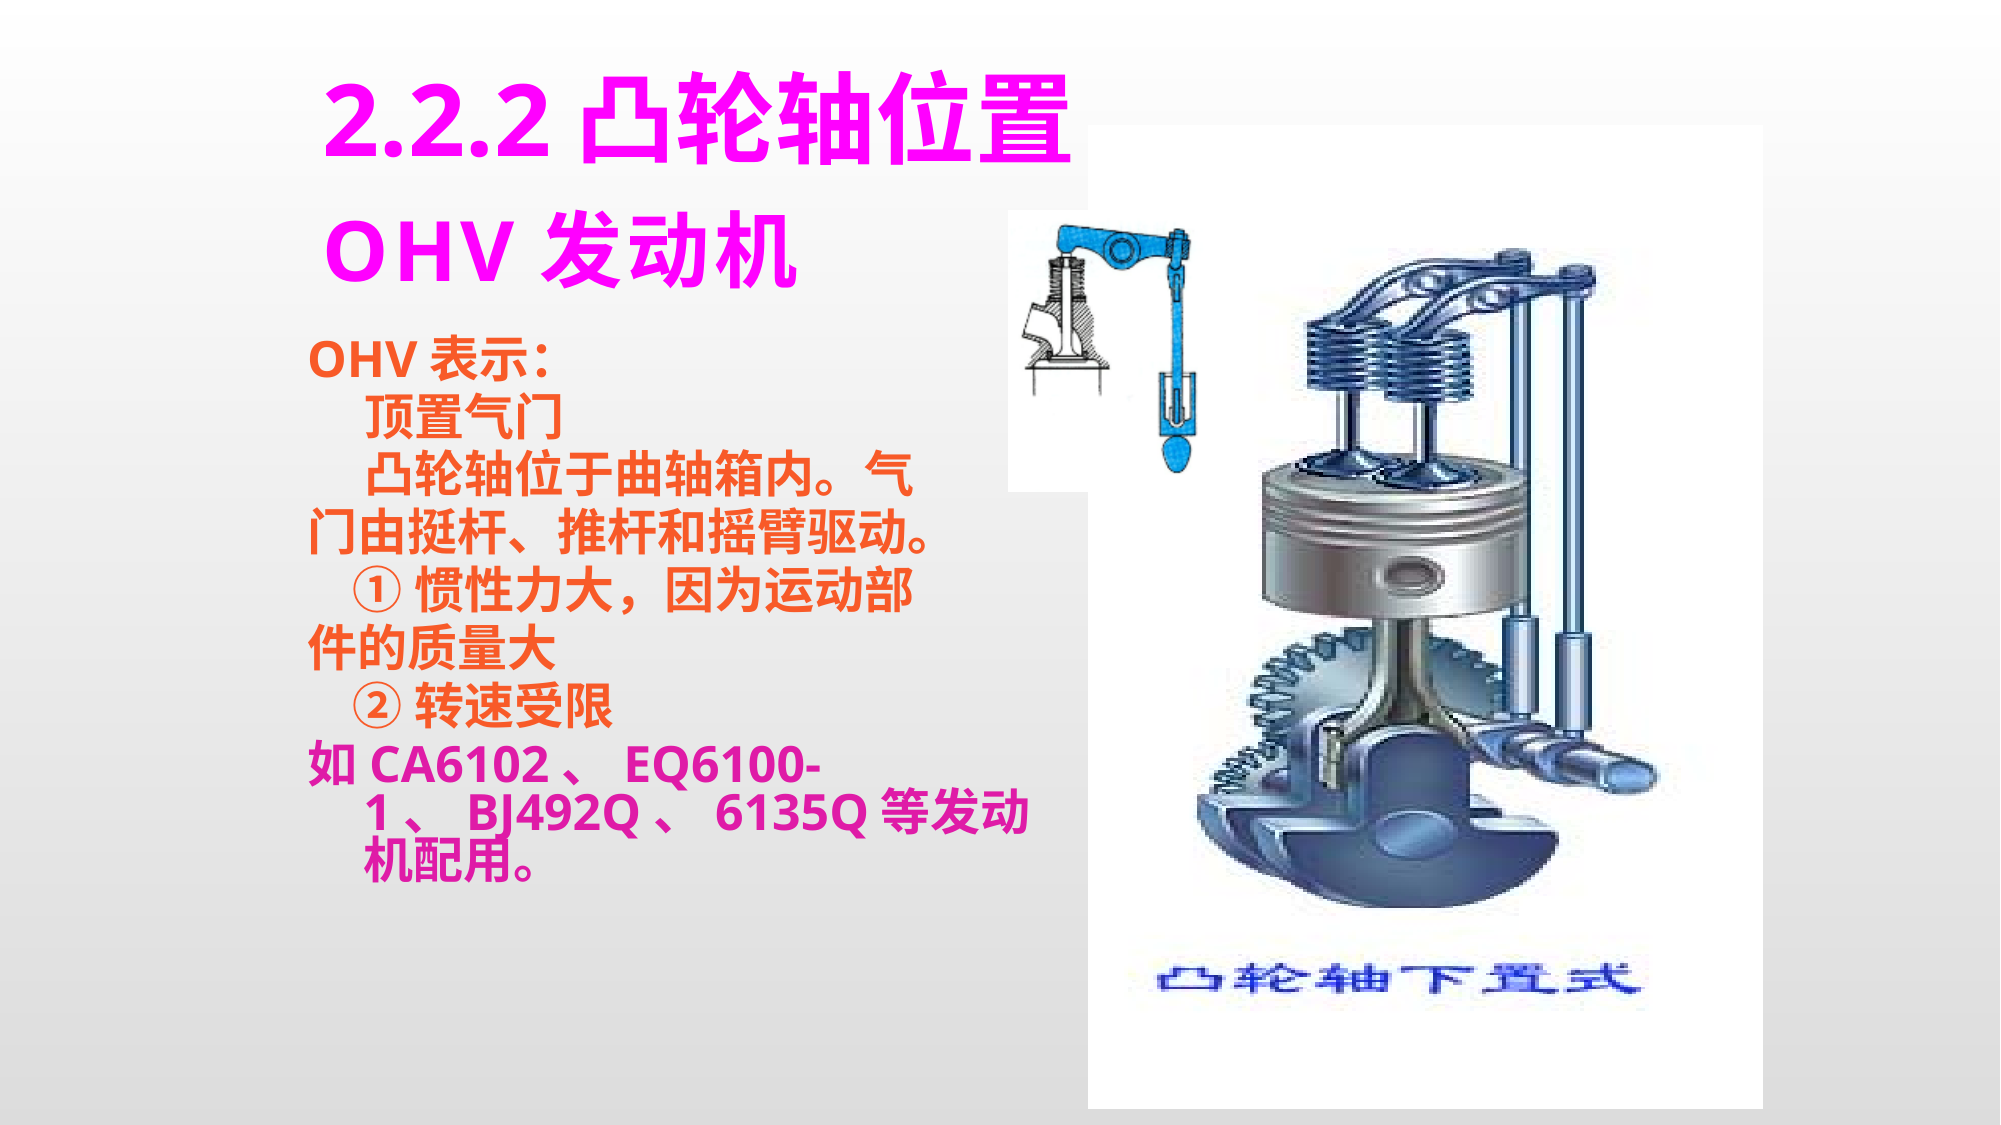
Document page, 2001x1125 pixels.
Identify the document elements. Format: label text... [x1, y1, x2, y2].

title OHV发动机 [307, 211, 1008, 320]
picture [1008, 125, 1763, 1109]
list OHV表示： 顶置气门 凸轮轴位于曲轴箱内。气 门由挺杆、推杆和摇臂驱动。 ①惯性力大，因为运动部 件的质量大 ②转速受限 如CA6102、EQ6100-1、BJ492Q、6135Q等发动机配用。 [292, 331, 1088, 985]
text_box 2.2.2凸轮轴位置 [307, 23, 1583, 211]
